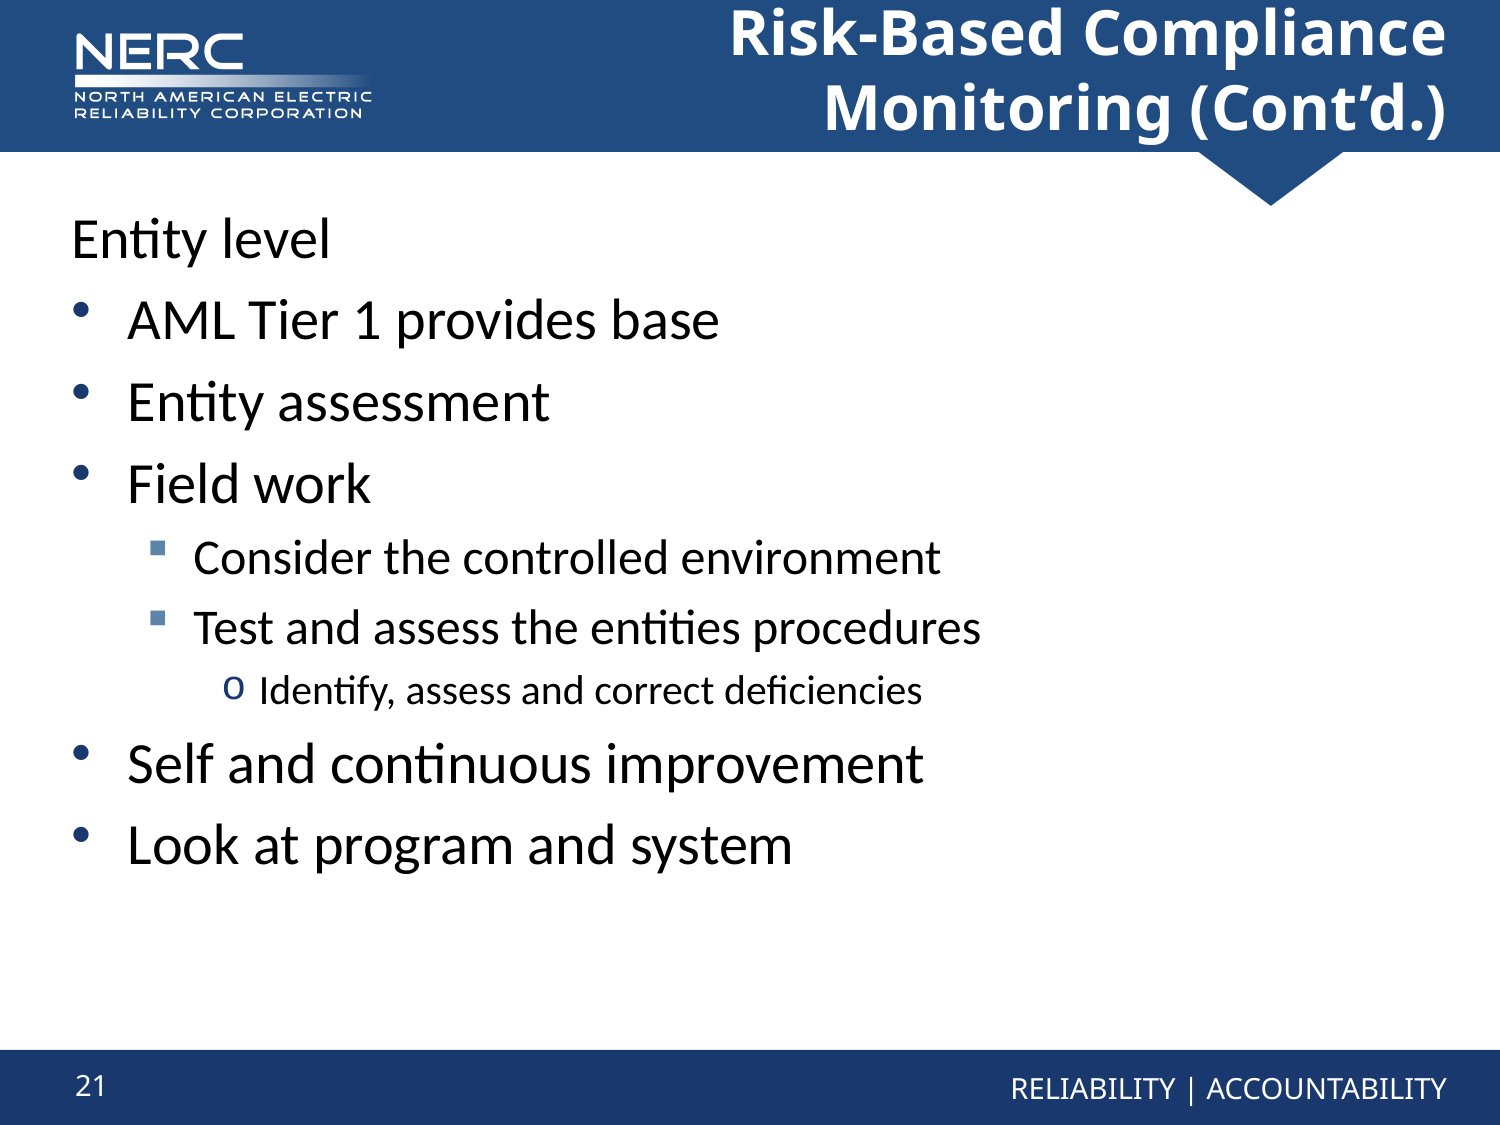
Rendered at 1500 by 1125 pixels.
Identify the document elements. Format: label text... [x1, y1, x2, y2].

list Entity level AML Tier 1 provides base Entity assessment Field work Consider the controlled environment Test and assess the entities procedures Identify, assess and correct deficiencies Self and continuous improvement Look at program and system [56, 192, 1438, 988]
picture [0, 0, 1500, 206]
title Risk-Based Compliance Monitoring (Cont’d.) [412, 0, 1463, 94]
